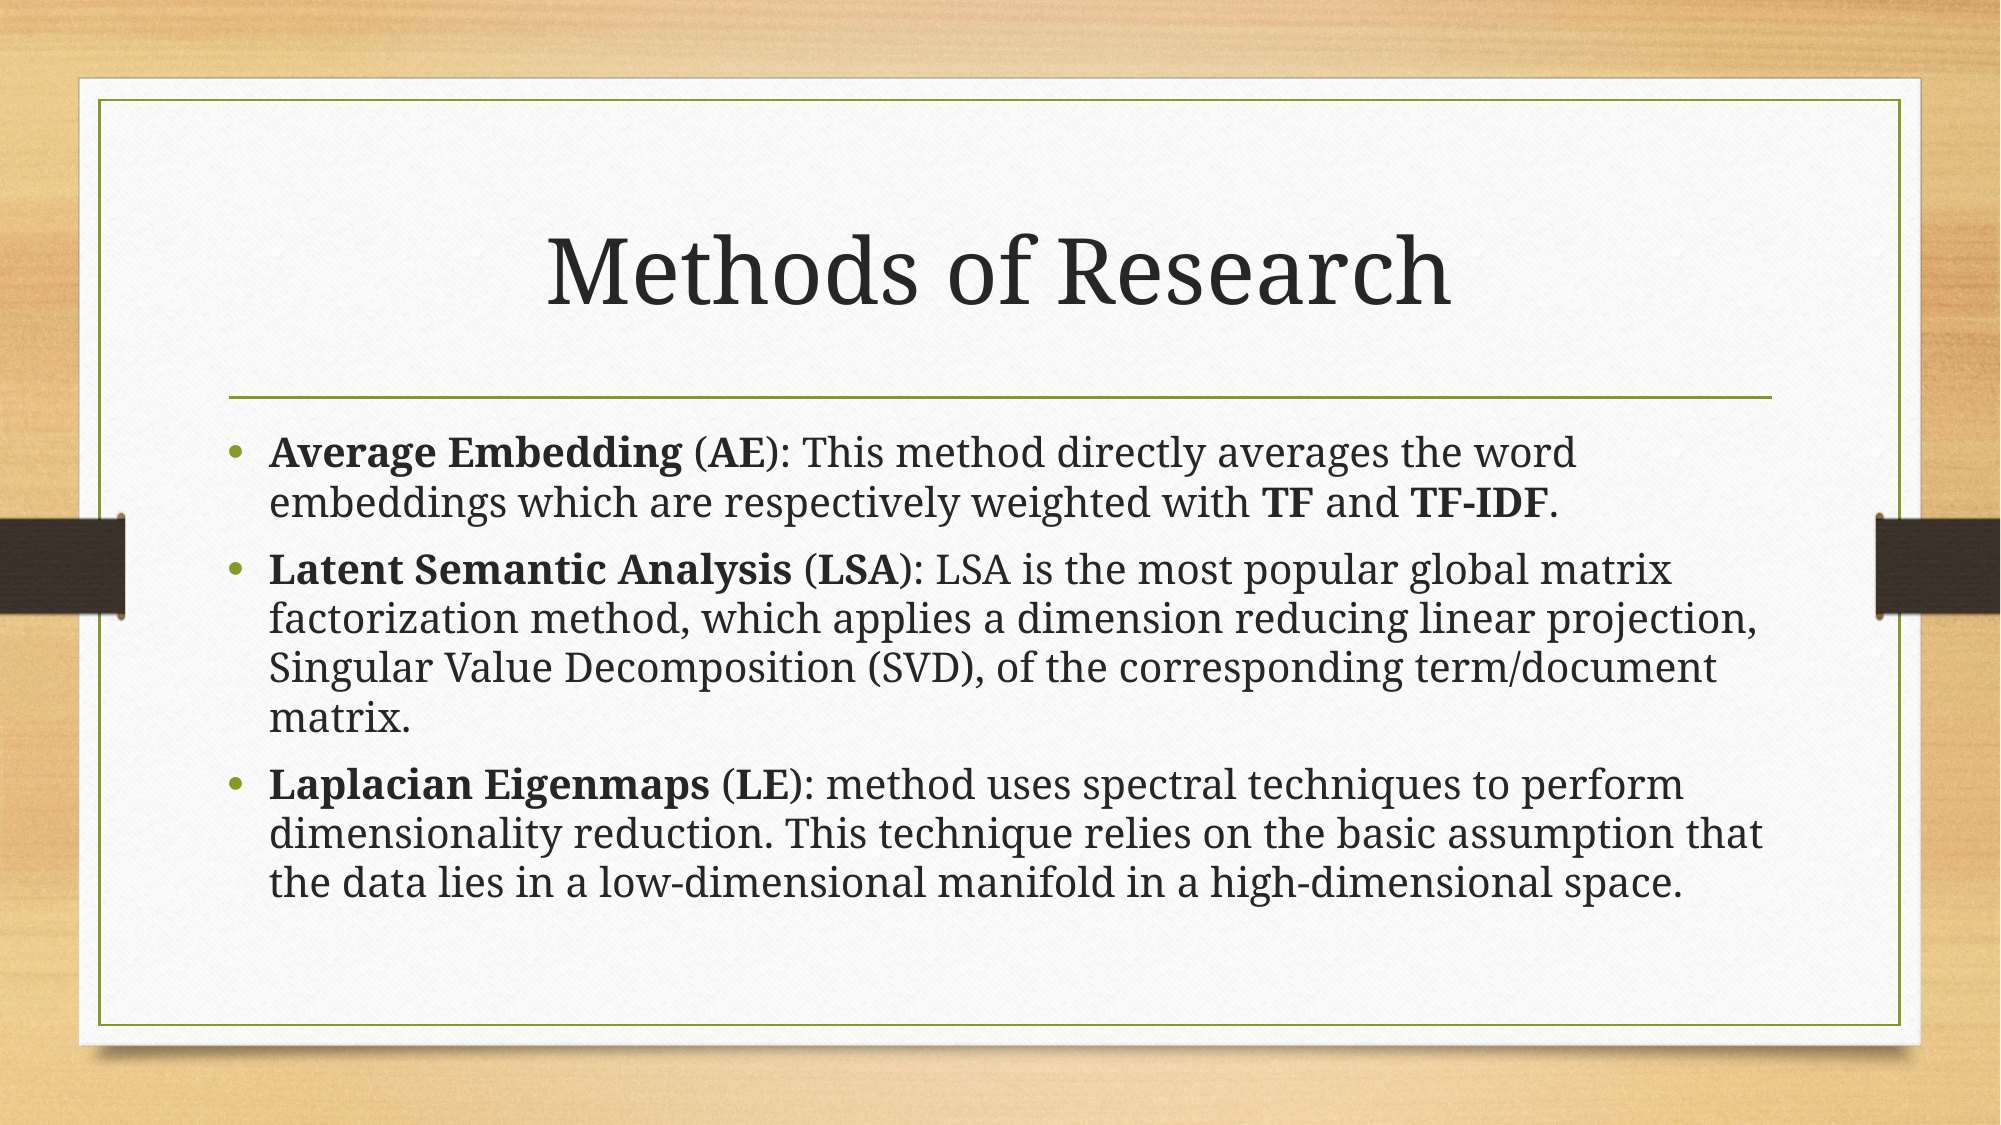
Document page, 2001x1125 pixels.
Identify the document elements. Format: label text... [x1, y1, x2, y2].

picture [0, 0, 2001, 1125]
title Methods of Research [212, 161, 1788, 375]
list Average Embedding (AE): This method directly averages the word embeddings which are respectively weighted with TF and TF-IDF. Latent Semantic Analysis (LSA): LSA is the most popular global matrix factorization method, which applies a dimension reducing linear projection, Singular Value Decomposition (SVD), of the corresponding term/document matrix. Laplacian Eigenmaps (LE): method uses spectral techniques to perform dimensionality reduction. This technique relies on the basic assumption that the data lies in a low-dimensional manifold in a high-dimensional space. [212, 419, 1788, 964]
